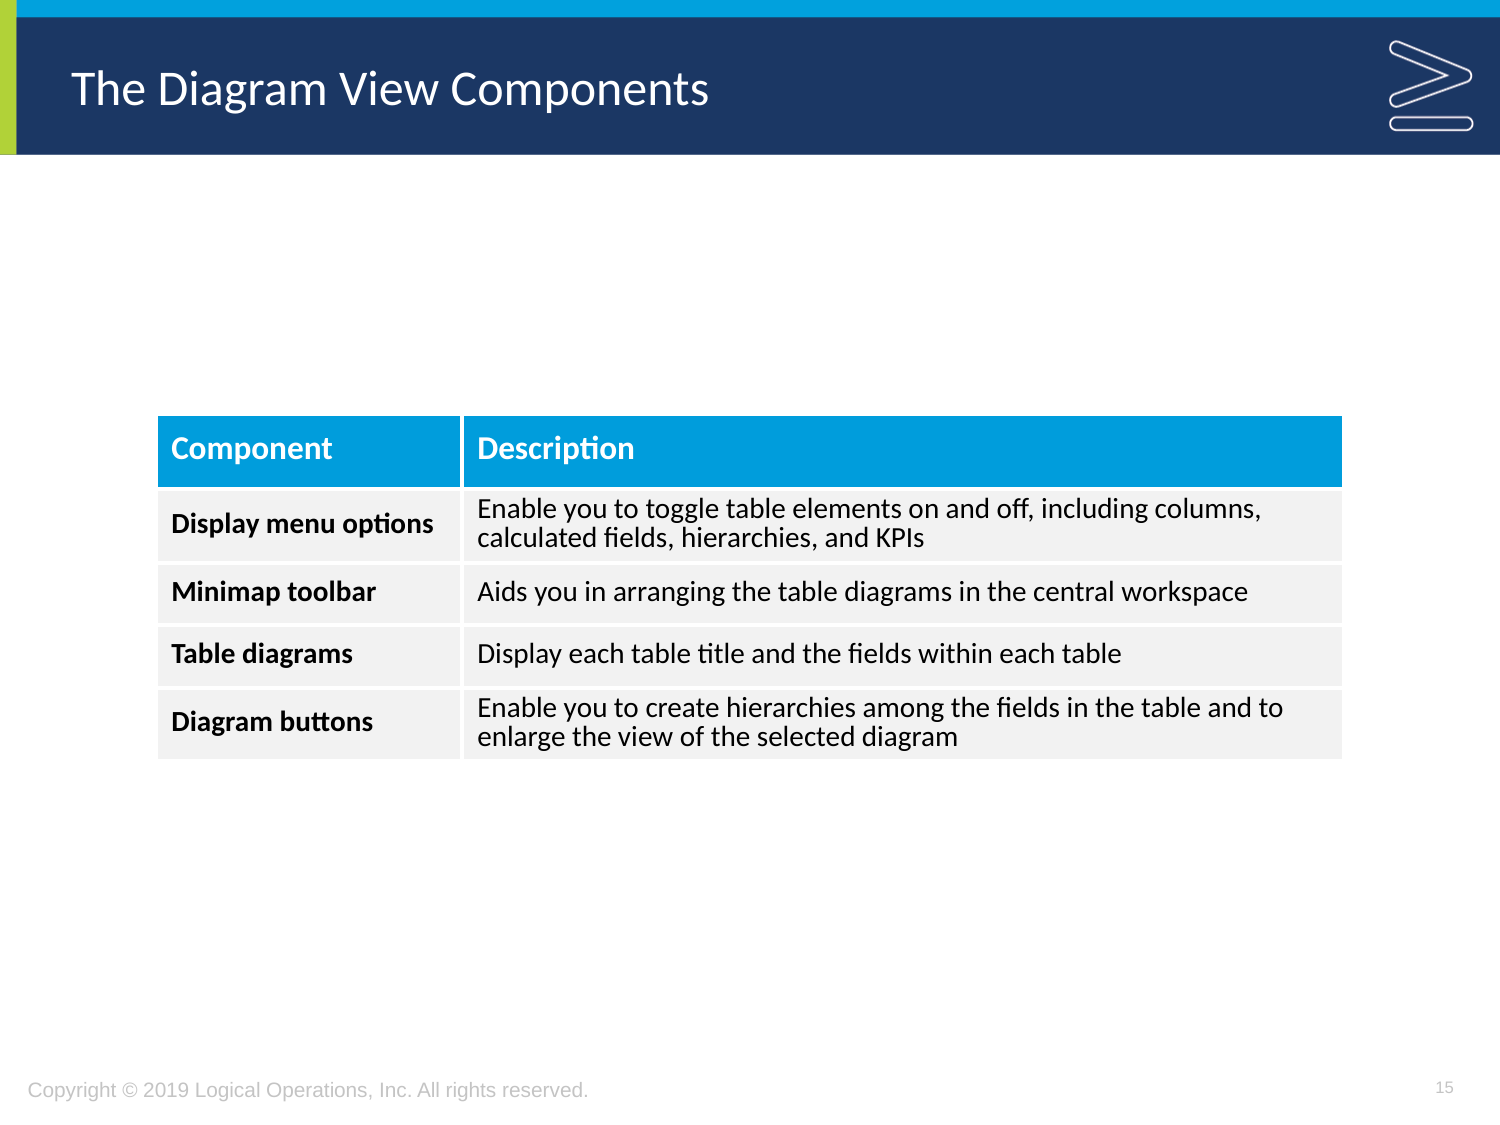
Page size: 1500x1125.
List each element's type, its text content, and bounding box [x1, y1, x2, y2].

table_header Description [464, 416, 1342, 487]
table_cell Minimap toolbar [158, 565, 460, 623]
picture [0, 0, 56, 155]
table_cell Table diagrams [158, 627, 460, 686]
table_cell Enable you to create hierarchies among the fields in the table and to enlarge the view of the selected diagram [464, 690, 1342, 759]
table_cell Enable you to toggle table elements on and off, including columns, calculated fields, hierarchies, and KPIs [464, 491, 1342, 561]
table_cell Display menu options [158, 491, 460, 561]
picture [1350, 18, 1500, 155]
table_cell Aids you in arranging the table diagrams in the central workspace [464, 565, 1342, 623]
table_cell Diagram buttons [158, 690, 460, 759]
table_header Component [158, 416, 460, 487]
table_cell Display each table title and the fields within each table [464, 627, 1342, 686]
title The Diagram View Components [56, 16, 1350, 155]
slide_number 15 [1118, 1057, 1469, 1118]
